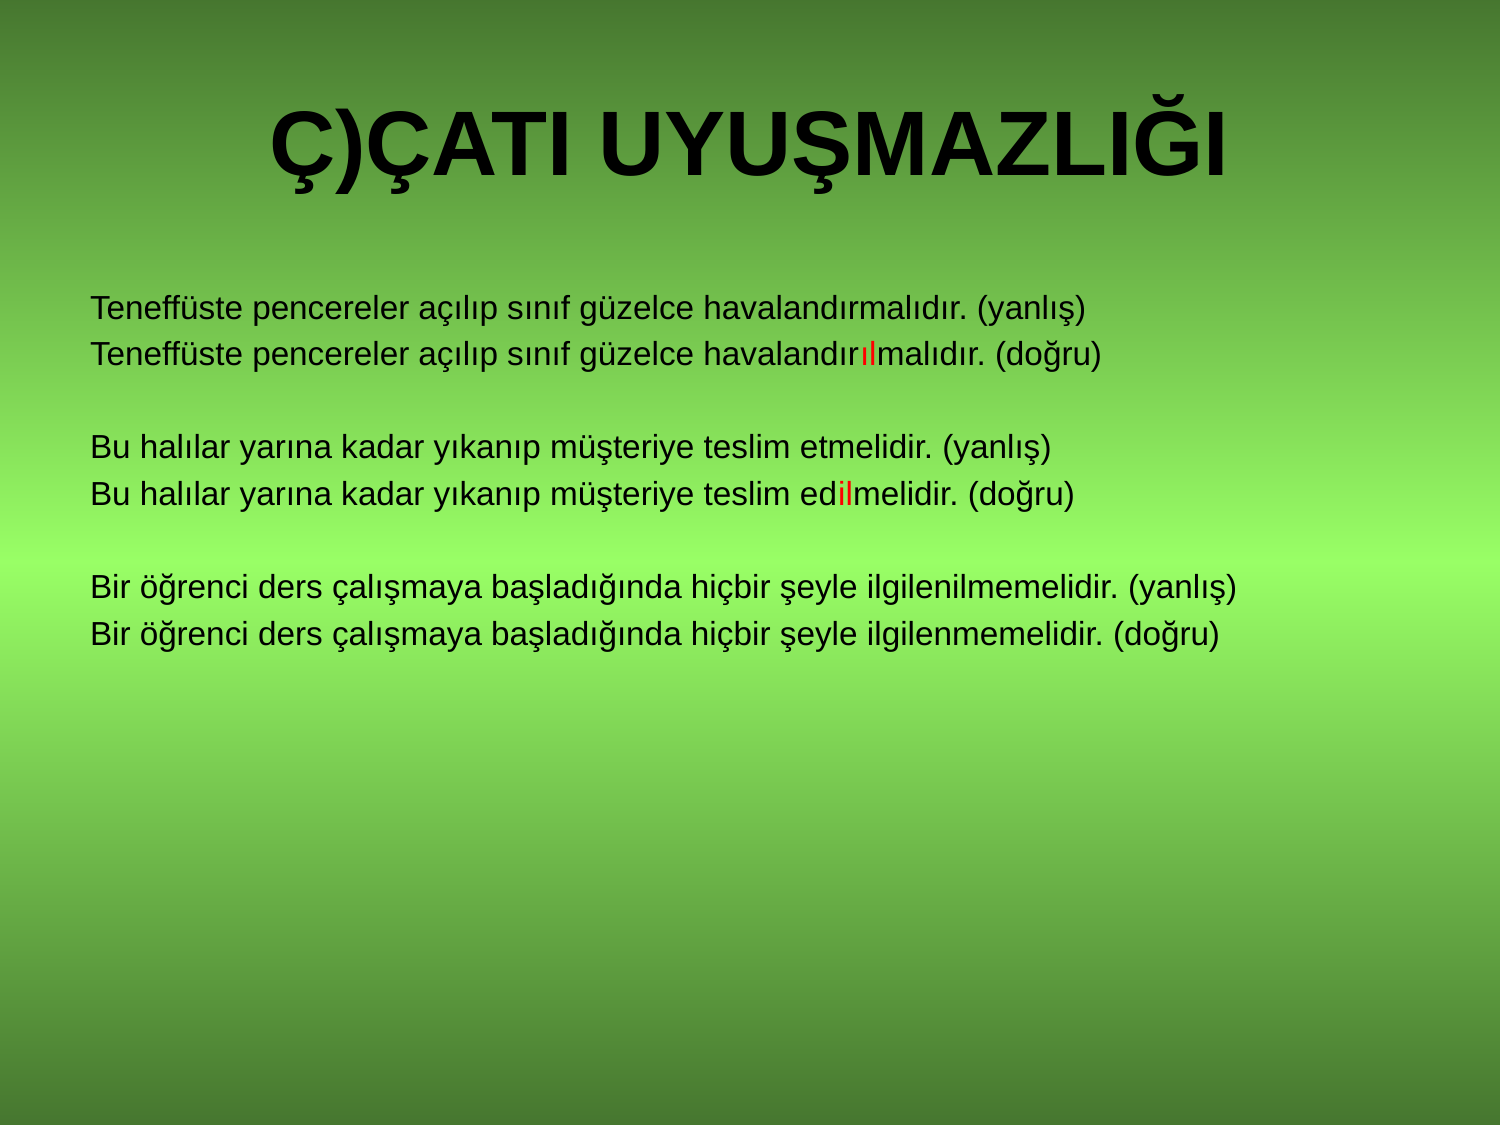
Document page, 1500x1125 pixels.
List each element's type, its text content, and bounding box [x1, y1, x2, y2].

list Teneffüste pencereler açılıp sınıf güzelce havalandırmalıdır. (yanlış) Teneffüste pencereler açılıp sınıf güzelce havalandırılmalıdır. (doğru) Bu halılar yarına kadar yıkanıp müşteriye teslim etmelidir. (yanlış) Bu halılar yarına kadar yıkanıp müşteriye teslim edilmelidir. (doğru) Bir öğrenci ders çalışmaya başladığında hiçbir şeyle ilgilenilmemelidir. (yanlış) Bir öğrenci ders çalışmaya başladığında hiçbir şeyle ilgilenmemelidir. (doğru) [74, 231, 1426, 1006]
title Ç)ÇATI UYUŞMAZLIĞI [74, 44, 1426, 231]
